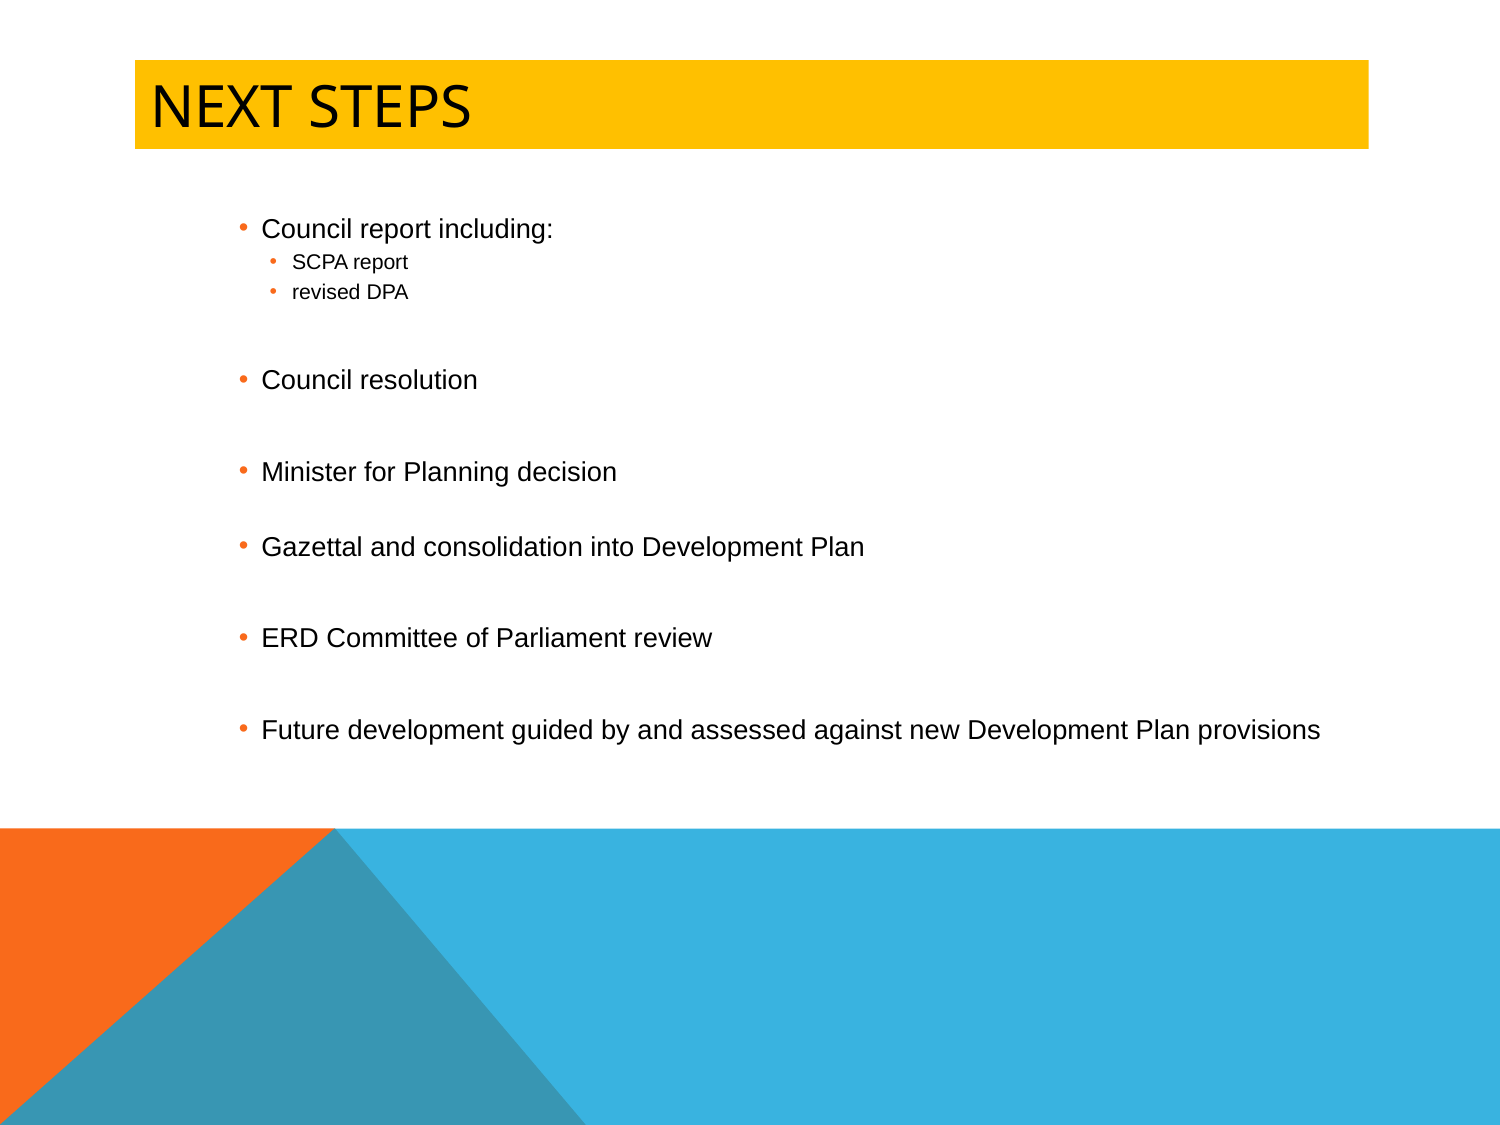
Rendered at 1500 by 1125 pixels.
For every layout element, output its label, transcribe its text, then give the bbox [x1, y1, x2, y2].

title Next steps [135, 60, 1369, 149]
list Council report including: SCPA report revised DPA Council resolution Minister for Planning decision Gazettal and consolidation into Development Plan ERD Committee of Parliament review Future development guided by and assessed against new Development Plan provisions [135, 180, 1369, 768]
